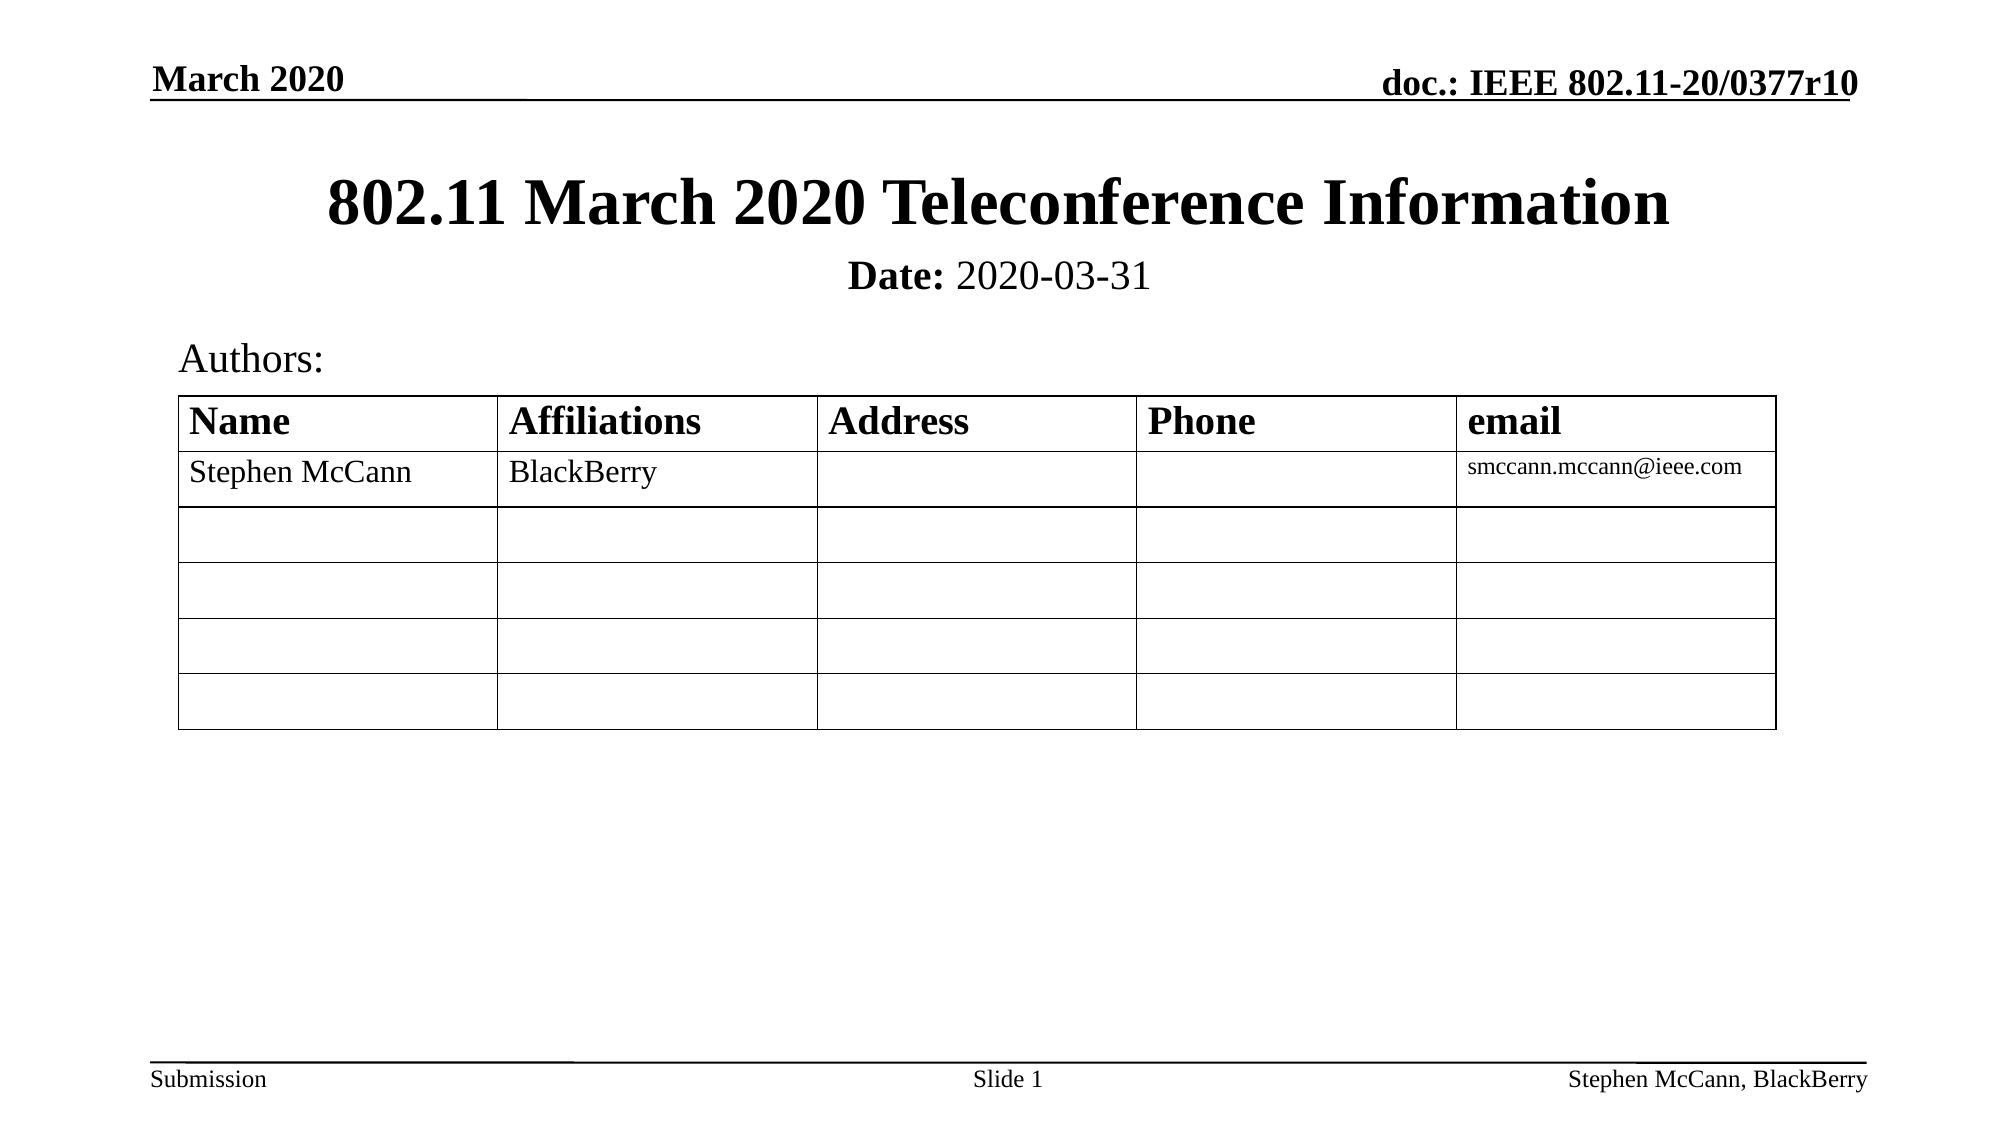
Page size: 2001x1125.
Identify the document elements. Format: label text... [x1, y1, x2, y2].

footer Stephen McCann, BlackBerry [1171, 1061, 1869, 1093]
text_box Authors: [162, 323, 401, 387]
slide_number Slide 1 [950, 1061, 1067, 1123]
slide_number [152, 54, 563, 100]
title 802.11 March 2020 Teleconference Information [149, 76, 1851, 319]
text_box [162, 395, 1825, 800]
subtitle Date: 2020-03-31 [299, 239, 1701, 319]
